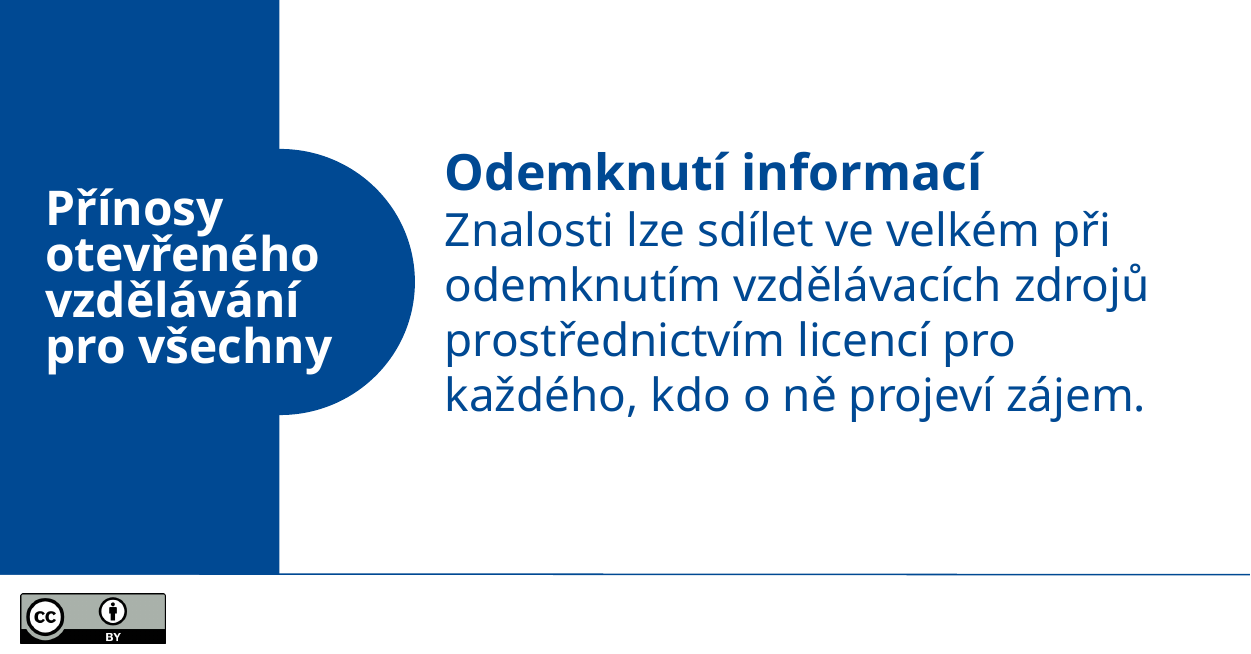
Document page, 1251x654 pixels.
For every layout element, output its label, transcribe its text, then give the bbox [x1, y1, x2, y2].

picture [20, 592, 166, 645]
text_box [0, 582, 1250, 654]
text_box [0, 0, 280, 573]
text_box [400, 221, 415, 343]
text_box Odemknutí informací Znalosti lze sdílet ve velkém při odemknutím vzdělávacích zdrojů prostřednictvím licencí pro každého, kdo o ně projeví zájem. [429, 125, 1180, 436]
text_box [203, 148, 358, 173]
text_box Přínosy otevřeného vzdělávání pro všechny [30, 173, 400, 388]
text_box [198, 388, 362, 416]
